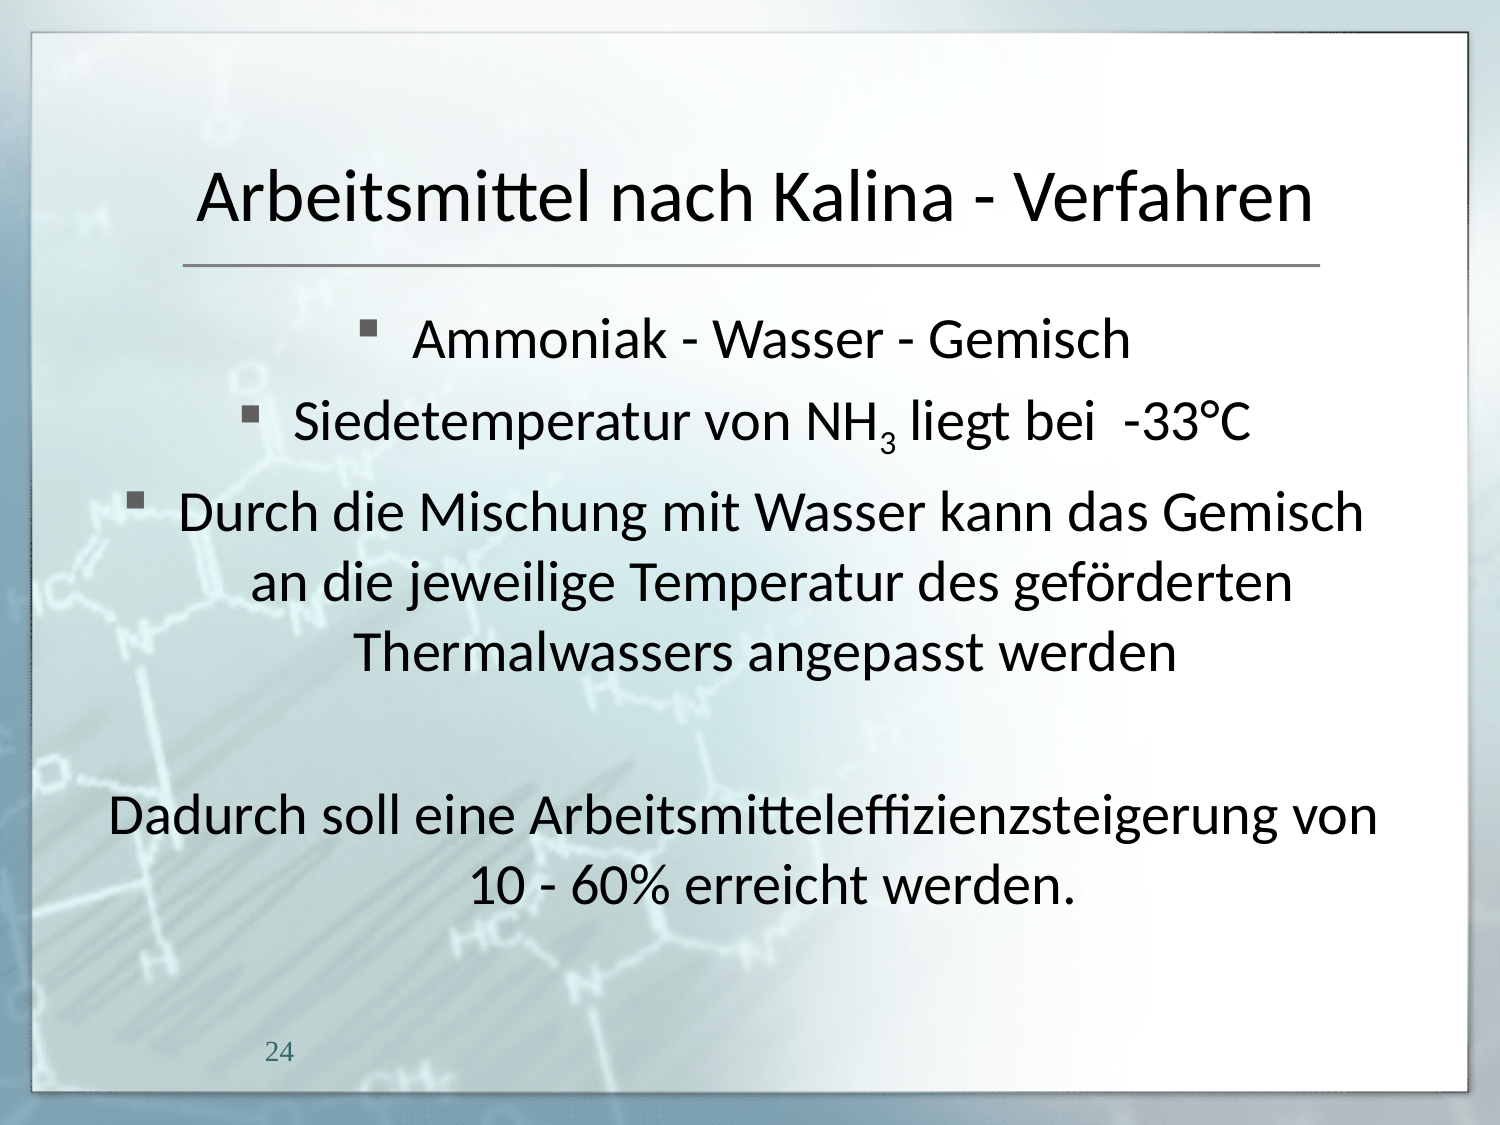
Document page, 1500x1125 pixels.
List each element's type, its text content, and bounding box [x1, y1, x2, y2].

title Arbeitsmittel nach Kalina - Verfahren [70, 105, 1442, 279]
slide_number 24 [249, 1024, 463, 1101]
picture [0, 0, 1500, 1125]
list Ammoniak - Wasser - Gemisch Siedetemperatur von NH3 liegt bei -33°C Durch die Mischung mit Wasser kann das Gemisch an die jeweilige Temperatur des geförderten Thermalwassers angepasst werden Dadurch soll eine Arbeitsmitteleffizienzsteigerung von 10 - 60% erreicht werden. [81, 292, 1407, 1091]
